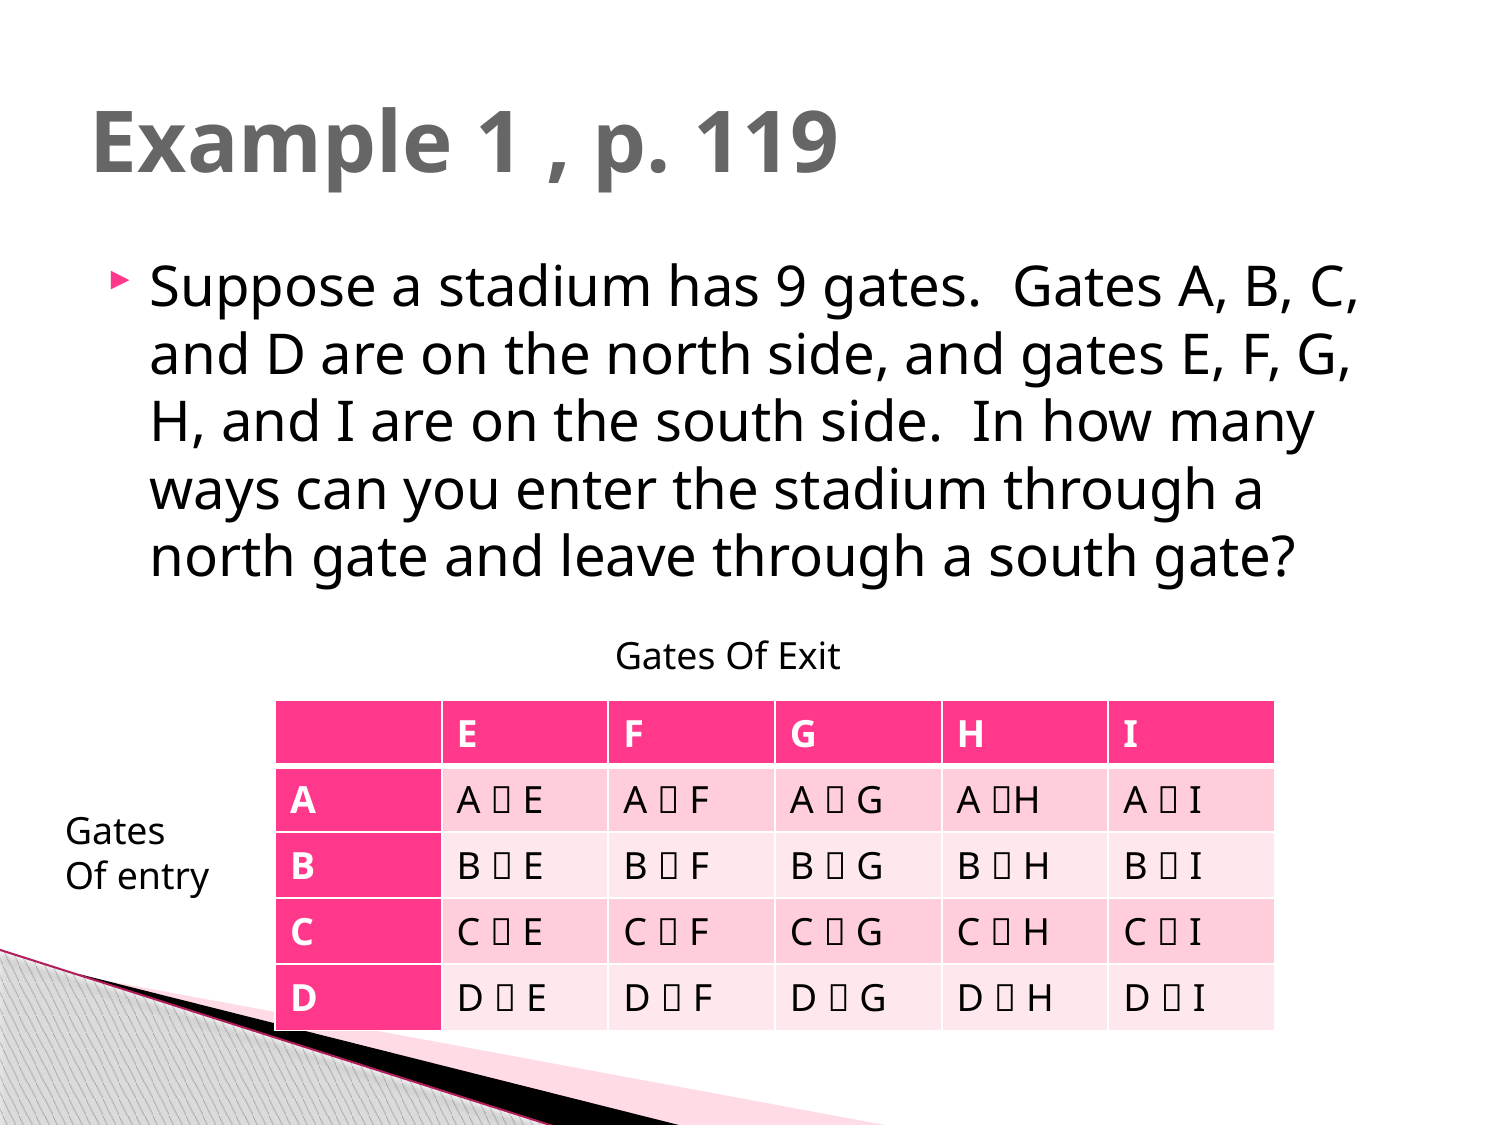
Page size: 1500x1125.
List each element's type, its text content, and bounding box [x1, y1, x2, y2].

table_cell C  I [1109, 899, 1274, 963]
table_cell D  F [609, 965, 774, 1030]
table_cell A [276, 769, 441, 831]
table_cell B  H [943, 833, 1107, 897]
table_cell D [276, 965, 441, 1030]
table_header H [943, 701, 1107, 763]
table_header I [1109, 701, 1274, 763]
table_cell A  I [1109, 769, 1274, 831]
table_cell C  G [776, 899, 941, 963]
table_cell B  G [776, 833, 941, 897]
table_cell B  F [609, 833, 774, 897]
table_header E [443, 701, 607, 763]
table_cell A  E [443, 769, 607, 831]
table_cell D  H [943, 965, 1107, 1030]
table_cell D  I [1109, 965, 1274, 1030]
table_cell A  G [776, 769, 941, 831]
table_cell C [276, 899, 441, 963]
table_cell D  G [776, 965, 941, 1030]
table_header G [776, 701, 941, 763]
table_cell A H [943, 769, 1107, 831]
table_cell B [276, 833, 441, 897]
table_header F [609, 701, 774, 763]
text_box Gates Of entry [49, 799, 243, 905]
table_cell B  E [443, 833, 607, 897]
table_cell C  H [943, 899, 1107, 963]
table_header [276, 701, 441, 763]
table_cell C  E [443, 899, 607, 963]
table_cell A  F [609, 769, 774, 831]
table_cell C  F [609, 899, 774, 963]
list Suppose a stadium has 9 gates. Gates A, B, C, and D are on the north side, and gates E, F, G, H, and I are on the south side. In how many ways can you enter the stadium through a north gate and leave through a south gate? [75, 243, 1425, 986]
title Example 1 , p. 119 [75, 45, 1425, 233]
table_cell B  I [1109, 833, 1274, 897]
table_cell D  E [443, 965, 607, 1030]
text_box Gates Of Exit [600, 624, 950, 685]
